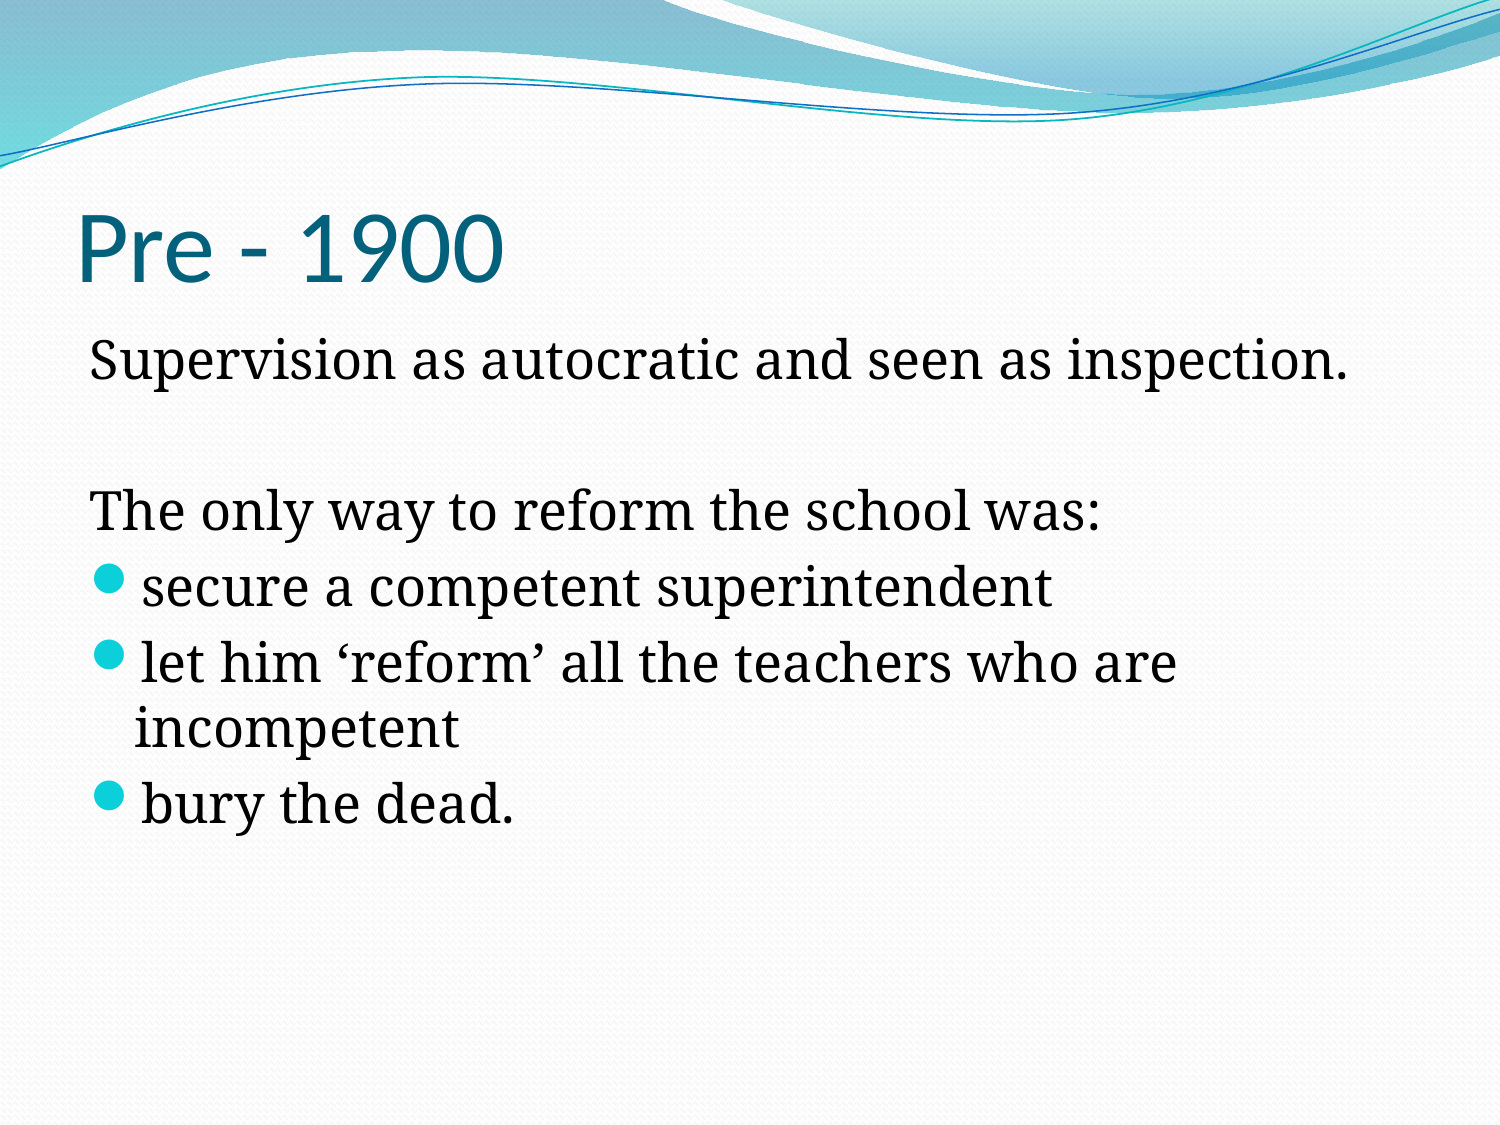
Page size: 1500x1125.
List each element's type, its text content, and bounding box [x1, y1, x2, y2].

list Supervision as autocratic and seen as inspection. The only way to reform the school was: secure a competent superintendent let him ‘reform’ all the teachers who are incompetent bury the dead. [75, 317, 1425, 1038]
title Pre - 1900 [75, 115, 1425, 303]
